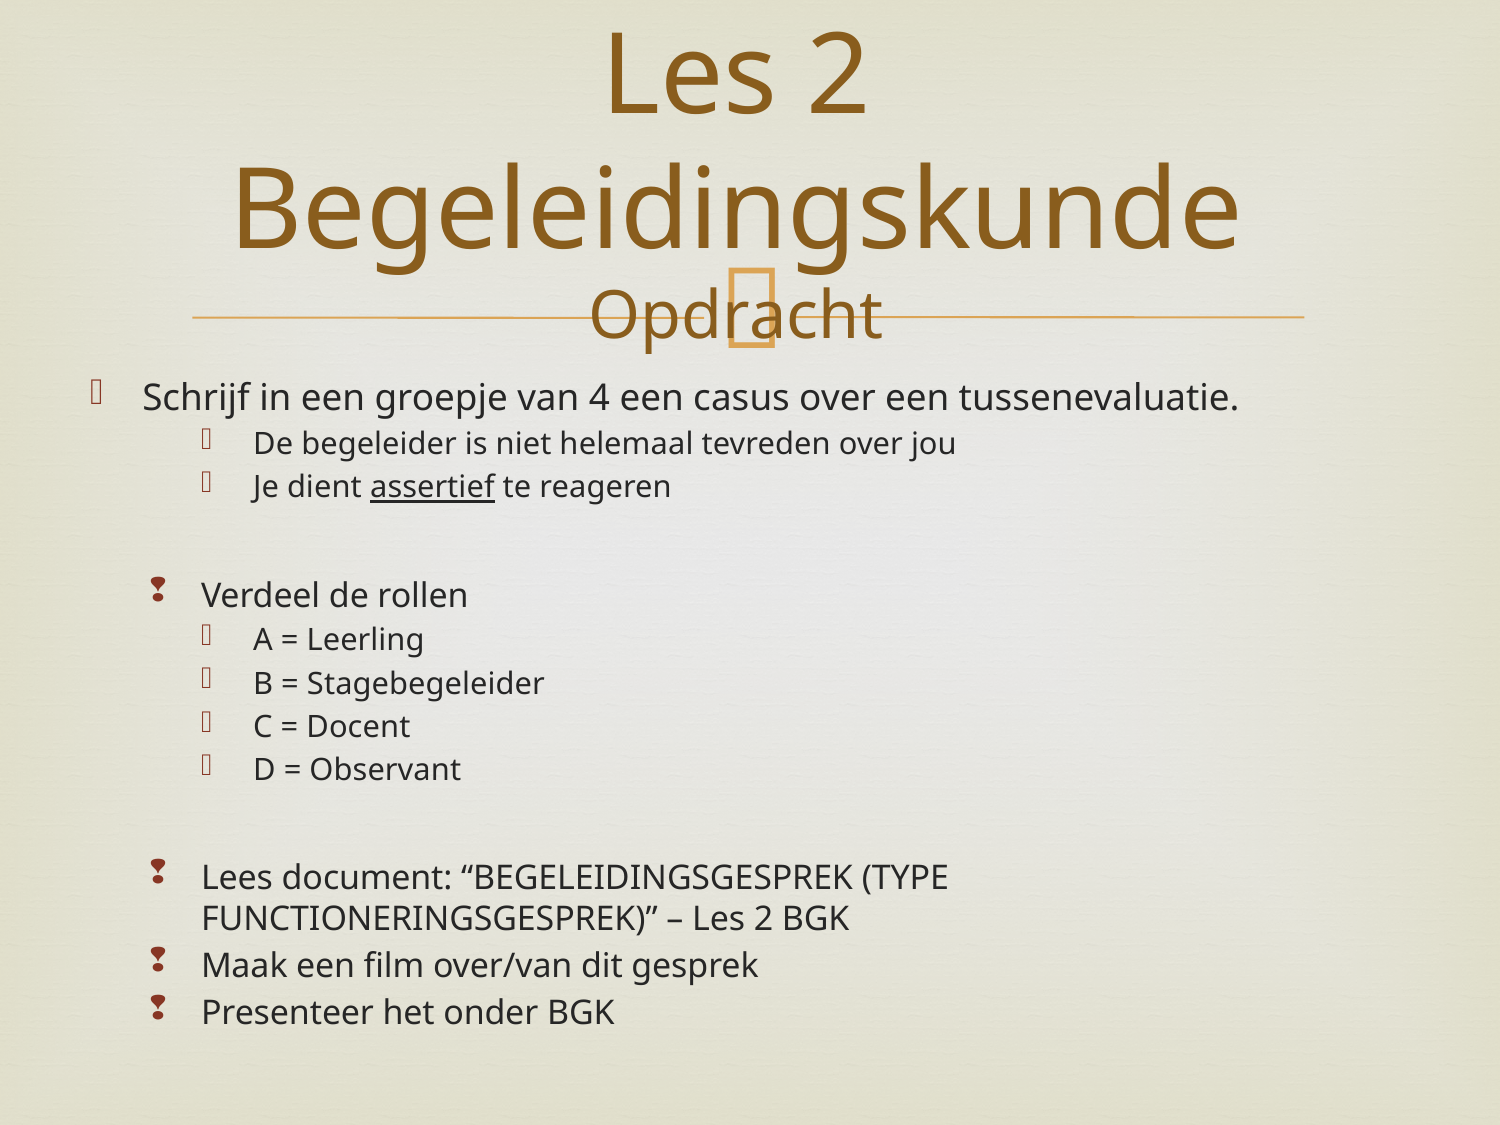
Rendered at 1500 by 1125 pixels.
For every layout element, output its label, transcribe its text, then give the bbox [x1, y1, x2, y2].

title Les 2 Begeleidingskunde Opdracht [100, 90, 1373, 263]
list Schrijf in een groepje van 4 een casus over een tussenevaluatie. De begeleider is niet helemaal tevreden over jou Je dient assertief te reageren Verdeel de rollen A = Leerling B = Stagebegeleider C = Docent D = Observant Lees document: “BEGELEIDINGSGESPREK (TYPE FUNCTIONERINGSGESPREK)” – Les 2 BGK Maak een film over/van dit gesprek Presenteer het onder BGK [75, 262, 1425, 1047]
